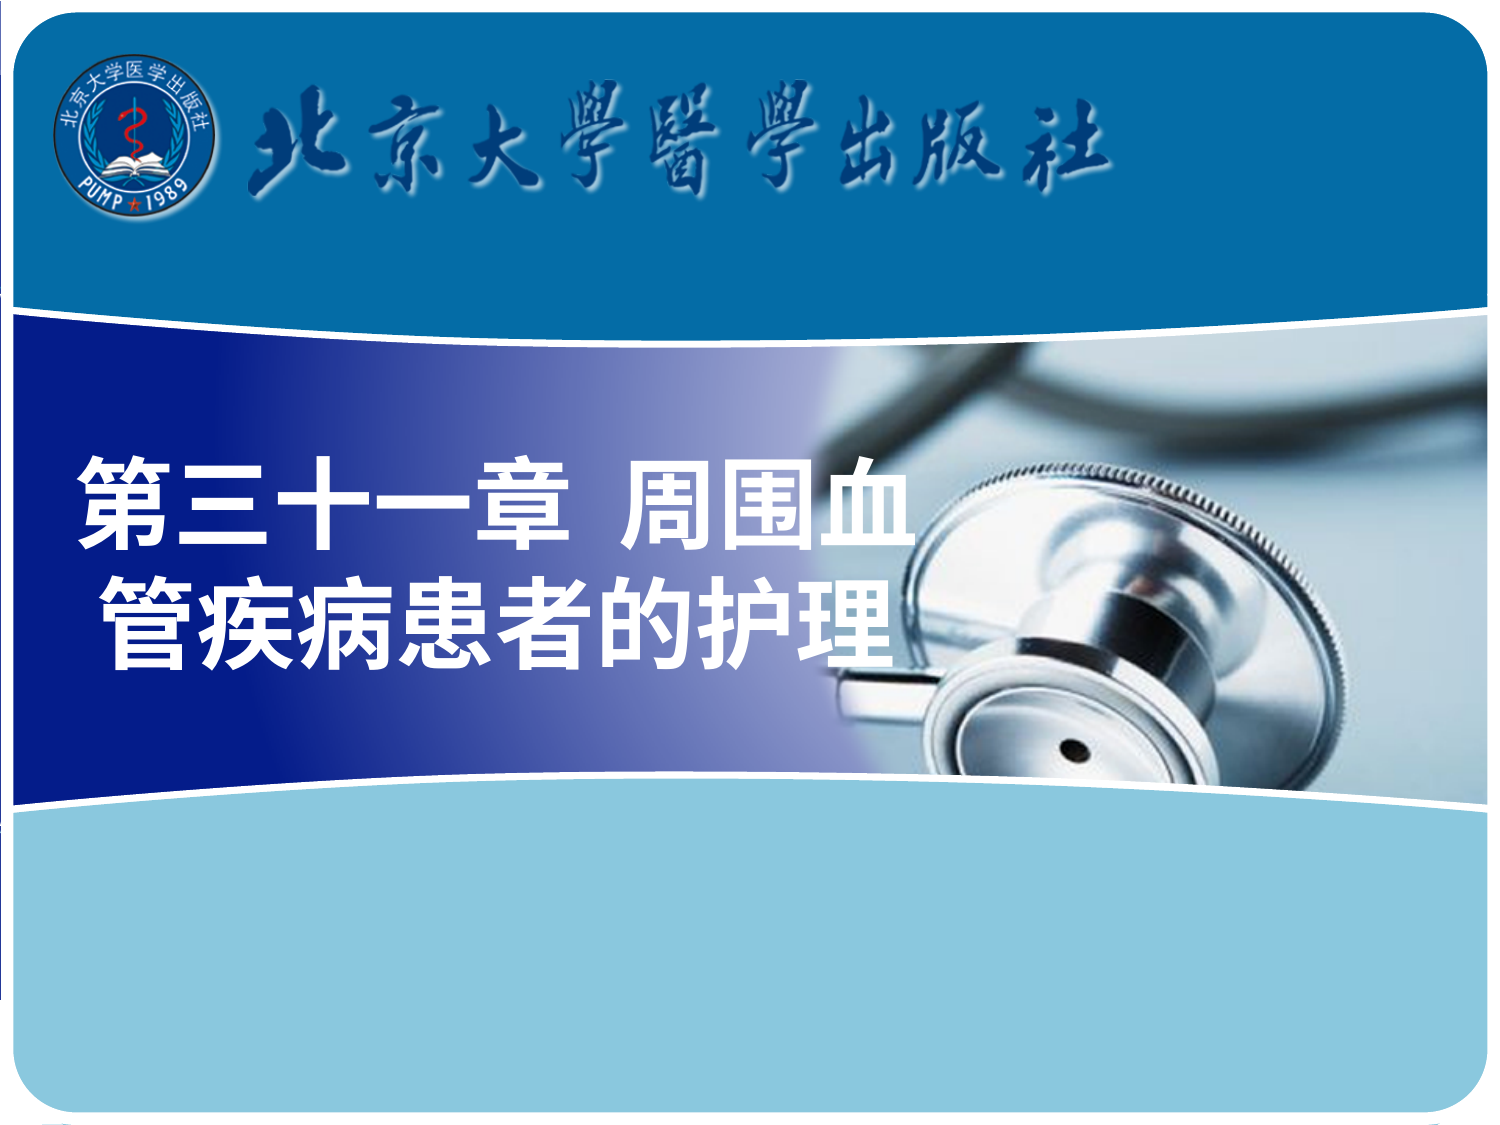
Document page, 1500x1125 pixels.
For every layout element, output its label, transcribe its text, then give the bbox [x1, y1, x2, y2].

picture [14, 315, 1487, 805]
picture [53, 54, 1117, 225]
title 第三十一章 周围血管疾病患者的护理 [52, 373, 940, 749]
